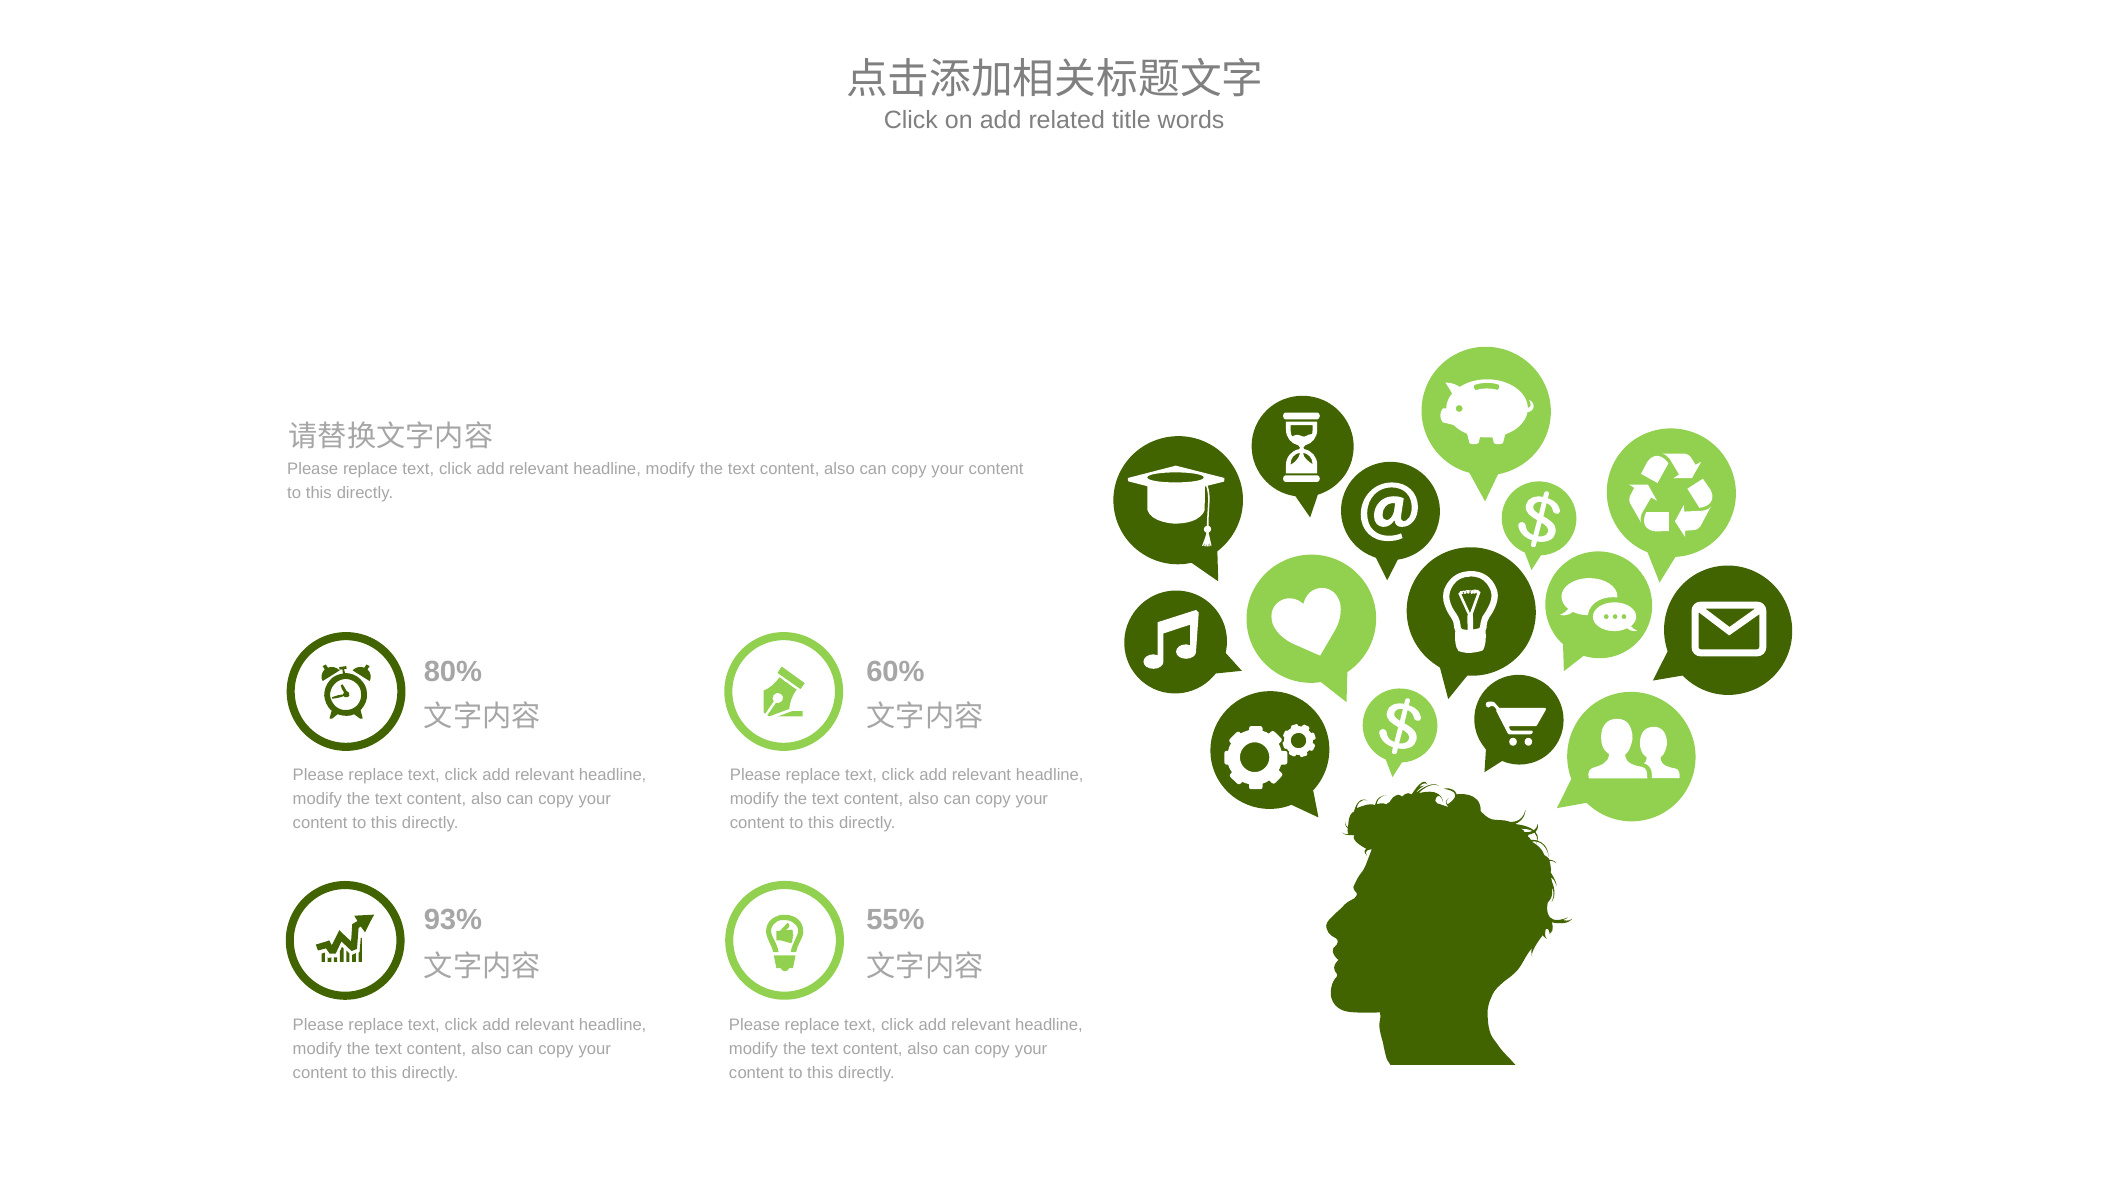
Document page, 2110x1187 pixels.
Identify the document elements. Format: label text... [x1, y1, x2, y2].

text_box [724, 879, 846, 1001]
text_box Please replace text, click add relevant headline, modify the text content, also can copy your content to this directly. [278, 752, 672, 840]
text_box [285, 631, 407, 752]
text_box [339, 946, 344, 962]
text_box 60% [851, 638, 940, 696]
text_box Click on add related title words [864, 95, 1246, 158]
text_box 80% [408, 638, 498, 696]
text_box 文字内容 [409, 682, 556, 740]
text_box 93% [408, 886, 498, 943]
text_box 点击添加相关标题文字 [803, 44, 1307, 107]
text_box [763, 666, 805, 717]
text_box 55% [851, 886, 940, 943]
text_box Please replace text, click add relevant headline, modify the text content, also can copy your content to this directly. [278, 1002, 672, 1090]
text_box 请替换文字内容 [274, 402, 509, 446]
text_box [1108, 338, 1800, 1065]
text_box [321, 952, 325, 962]
text_box Please replace text, click add relevant headline, modify the text content, also can copy your content to this directly. [714, 1002, 1108, 1090]
text_box [723, 631, 845, 752]
text_box [284, 879, 406, 1001]
text_box [346, 950, 350, 962]
text_box [773, 955, 796, 972]
text_box Please replace text, click add relevant headline, modify the text content, also can copy your content to this directly. [715, 752, 1108, 840]
text_box [321, 664, 367, 719]
text_box [352, 664, 371, 682]
text_box [766, 914, 804, 953]
text_box [315, 914, 375, 954]
text_box 文字内容 [409, 932, 556, 990]
text_box 文字内容 [851, 682, 999, 740]
text_box 文字内容 [851, 932, 999, 990]
text_box [358, 938, 362, 962]
text_box Please replace text, click add relevant headline, modify the text content, also can copy your content to this directly. [272, 446, 1051, 509]
